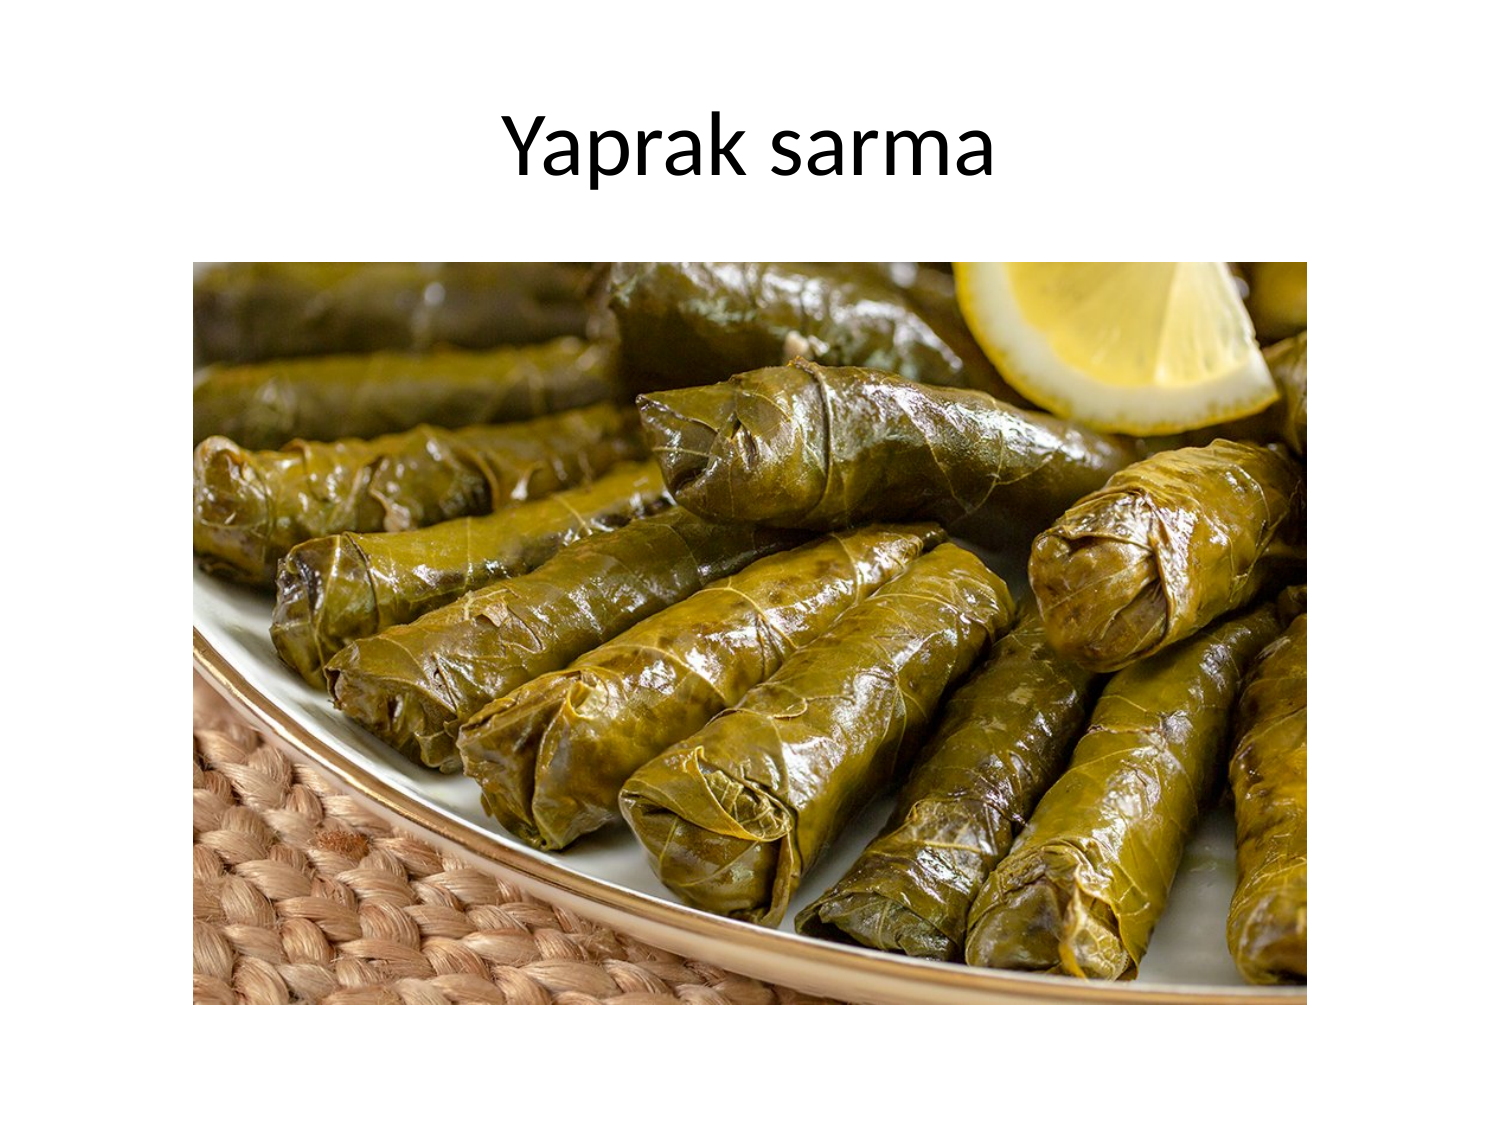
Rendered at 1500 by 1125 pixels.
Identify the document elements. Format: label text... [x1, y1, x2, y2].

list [193, 262, 1307, 1006]
title Yaprak sarma [75, 45, 1425, 233]
